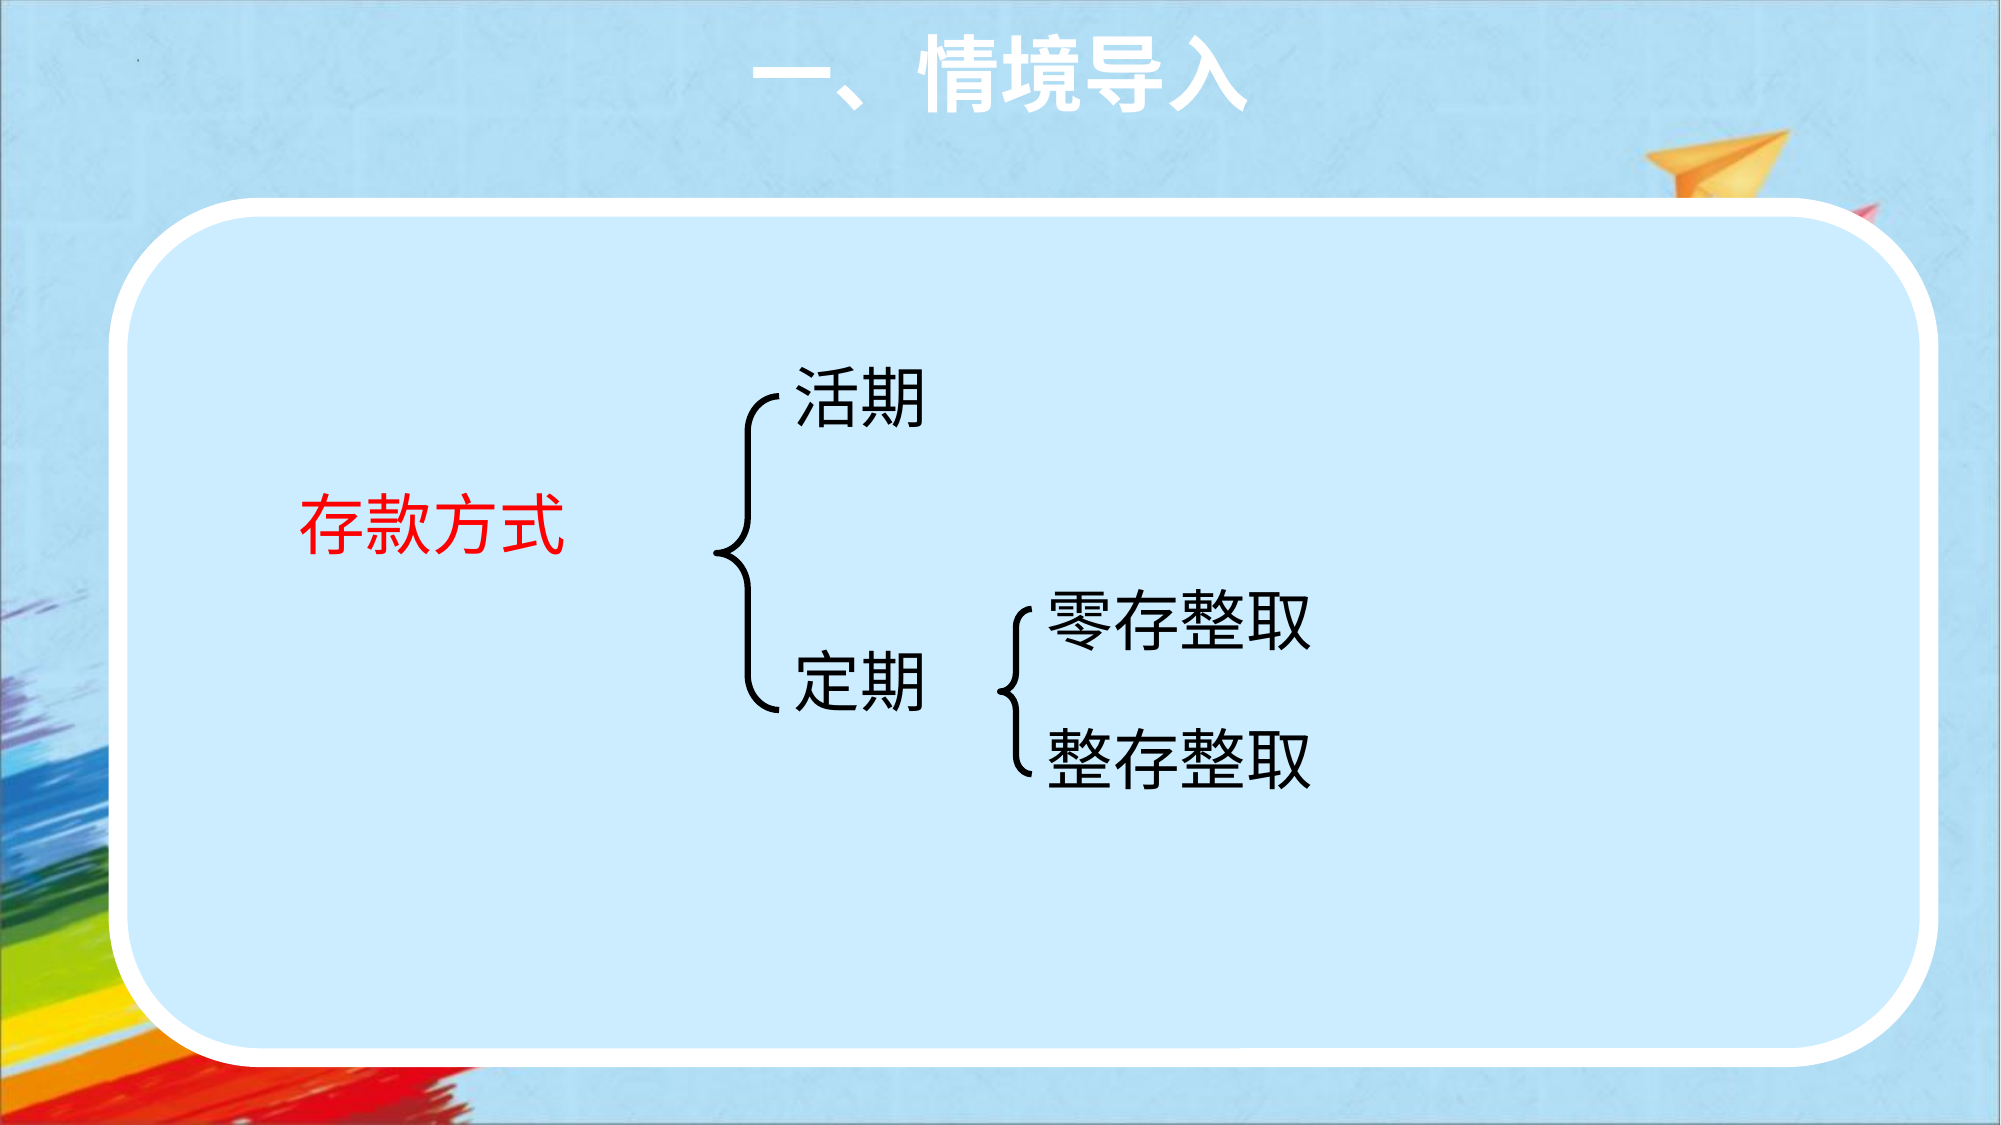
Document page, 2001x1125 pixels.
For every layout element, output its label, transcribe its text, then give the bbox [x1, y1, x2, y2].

text_box [716, 396, 780, 711]
text_box [117, 207, 1930, 1058]
text_box [1015, 608, 1032, 775]
text_box 一、情境导入 [1, 2, 2000, 142]
text_box 定期 [779, 632, 1024, 728]
text_box 存款方式 [284, 474, 581, 571]
picture [0, 0, 2001, 1125]
text_box 活期 [779, 348, 1205, 443]
text_box 整存整取 [1031, 710, 1433, 805]
text_box 零存整取 [1031, 571, 1577, 666]
